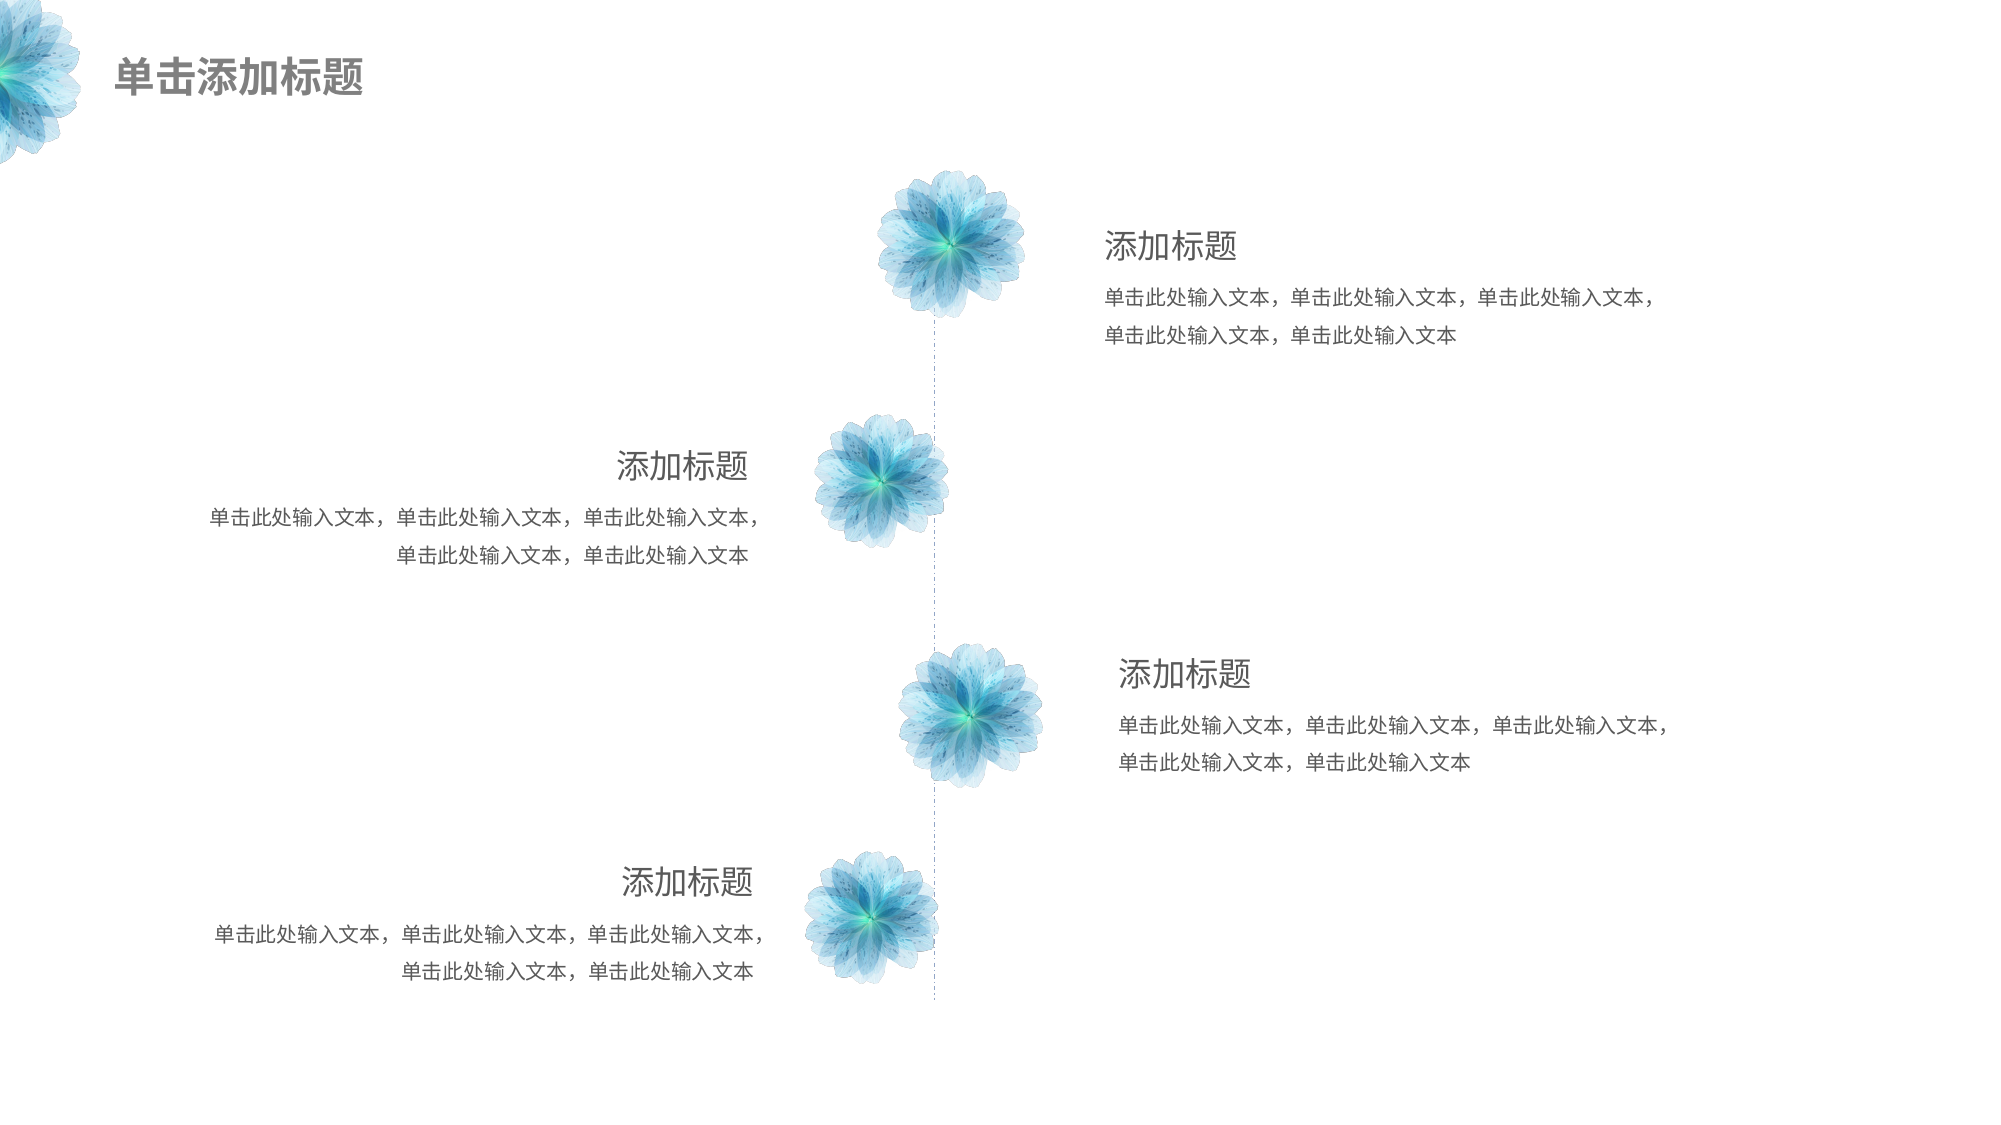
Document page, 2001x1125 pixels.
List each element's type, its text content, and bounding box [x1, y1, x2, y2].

text_box 添加标题 [585, 437, 764, 493]
text_box 单击此处输入文本，单击此处输入文本，单击此处输入文本，单击此处输入文本，单击此处输入文本 [1089, 264, 1679, 355]
text_box 单击添加标题 [98, 43, 594, 108]
text_box 单击此处输入文本，单击此处输入文本，单击此处输入文本，单击此处输入文本，单击此处输入文本 [1103, 692, 1693, 783]
picture [0, 0, 81, 164]
picture [804, 851, 939, 984]
picture [877, 170, 1025, 318]
text_box 添加标题 [1104, 645, 1283, 701]
text_box 添加标题 [590, 853, 769, 909]
text_box 添加标题 [1090, 217, 1269, 273]
text_box 单击此处输入文本，单击此处输入文本，单击此处输入文本，单击此处输入文本，单击此处输入文本 [179, 901, 769, 991]
picture [814, 414, 949, 548]
picture [898, 643, 1043, 788]
text_box 单击此处输入文本，单击此处输入文本，单击此处输入文本，单击此处输入文本，单击此处输入文本 [174, 484, 764, 575]
